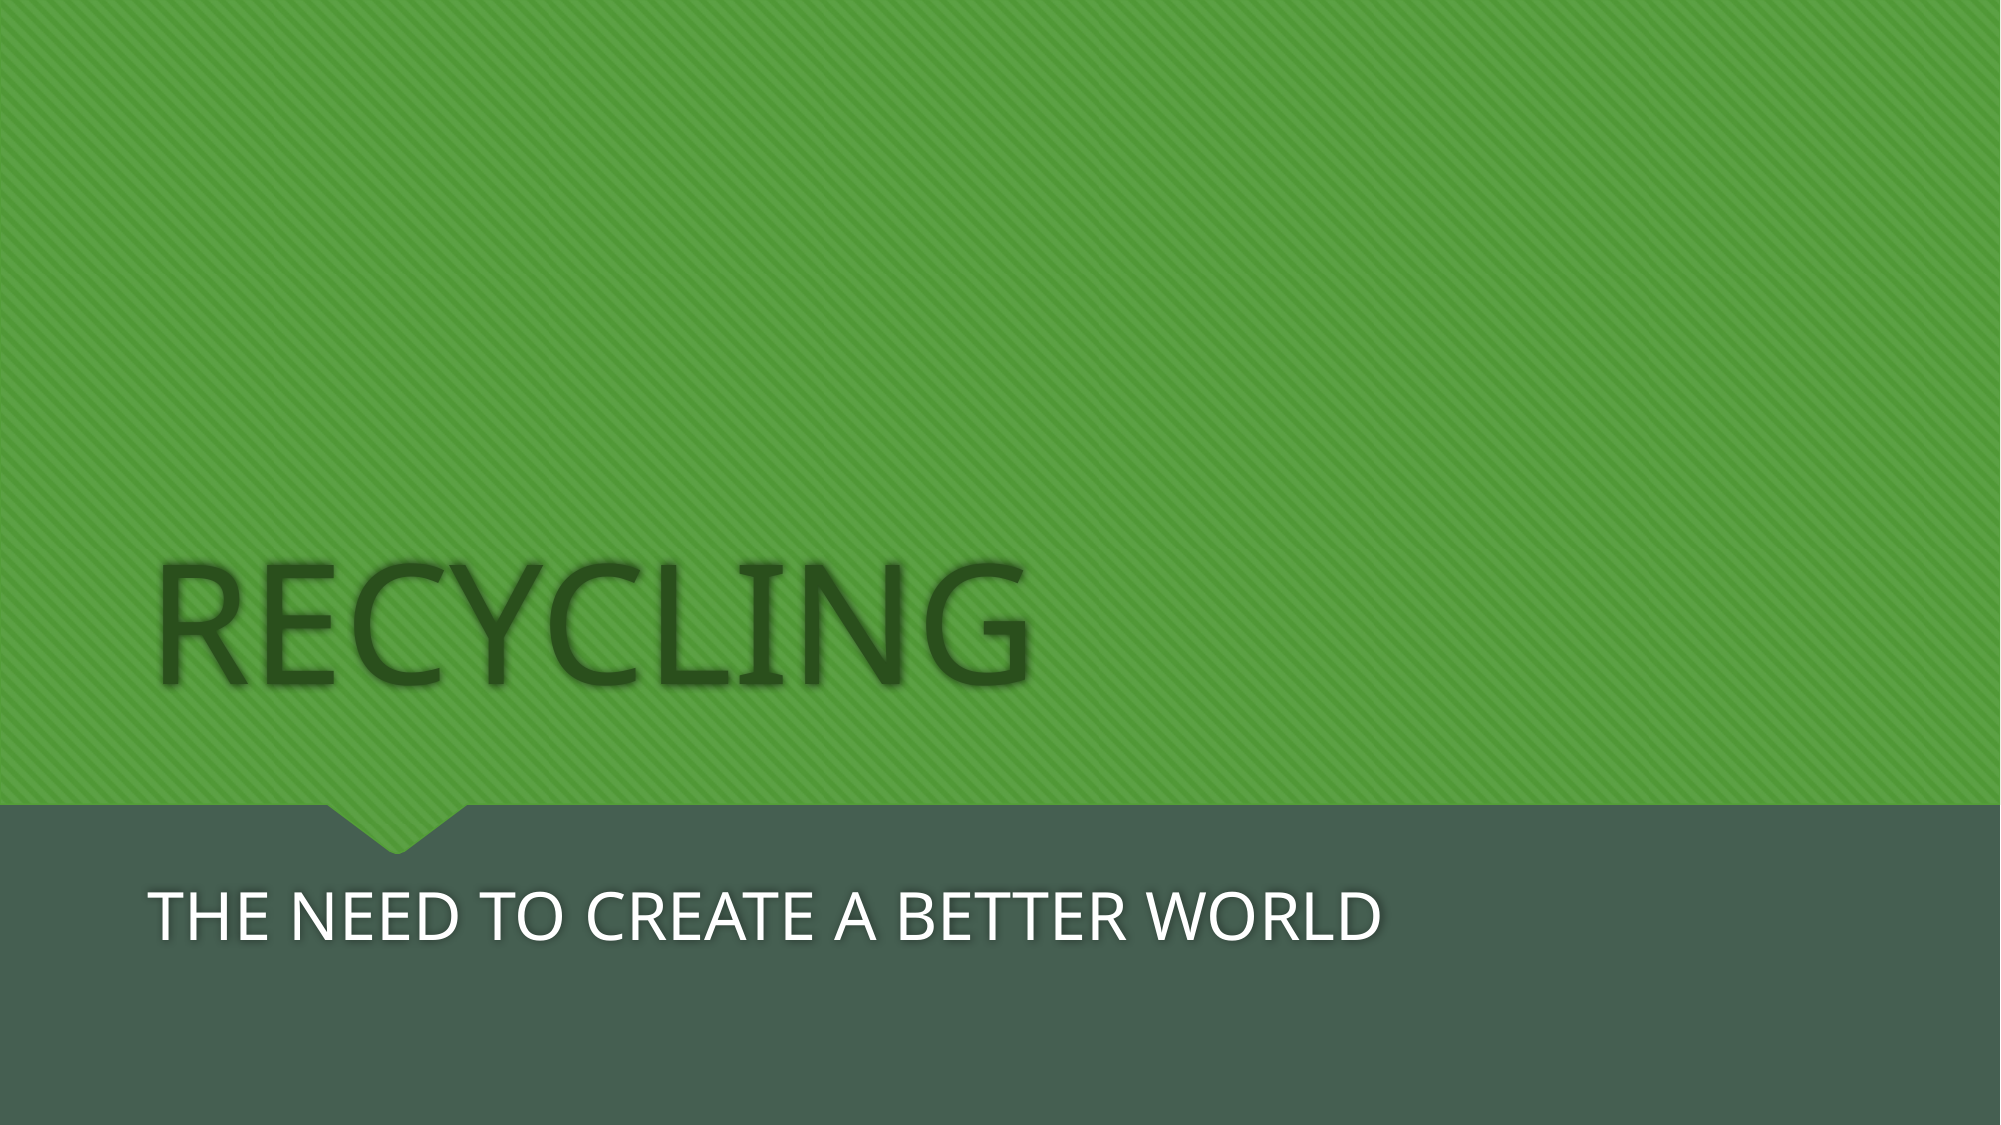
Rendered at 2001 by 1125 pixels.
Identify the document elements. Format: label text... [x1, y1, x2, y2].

subtitle THE NEED TO CREATE A BETTER WORLD [132, 866, 1868, 938]
title RECYCLING [132, 237, 1868, 726]
